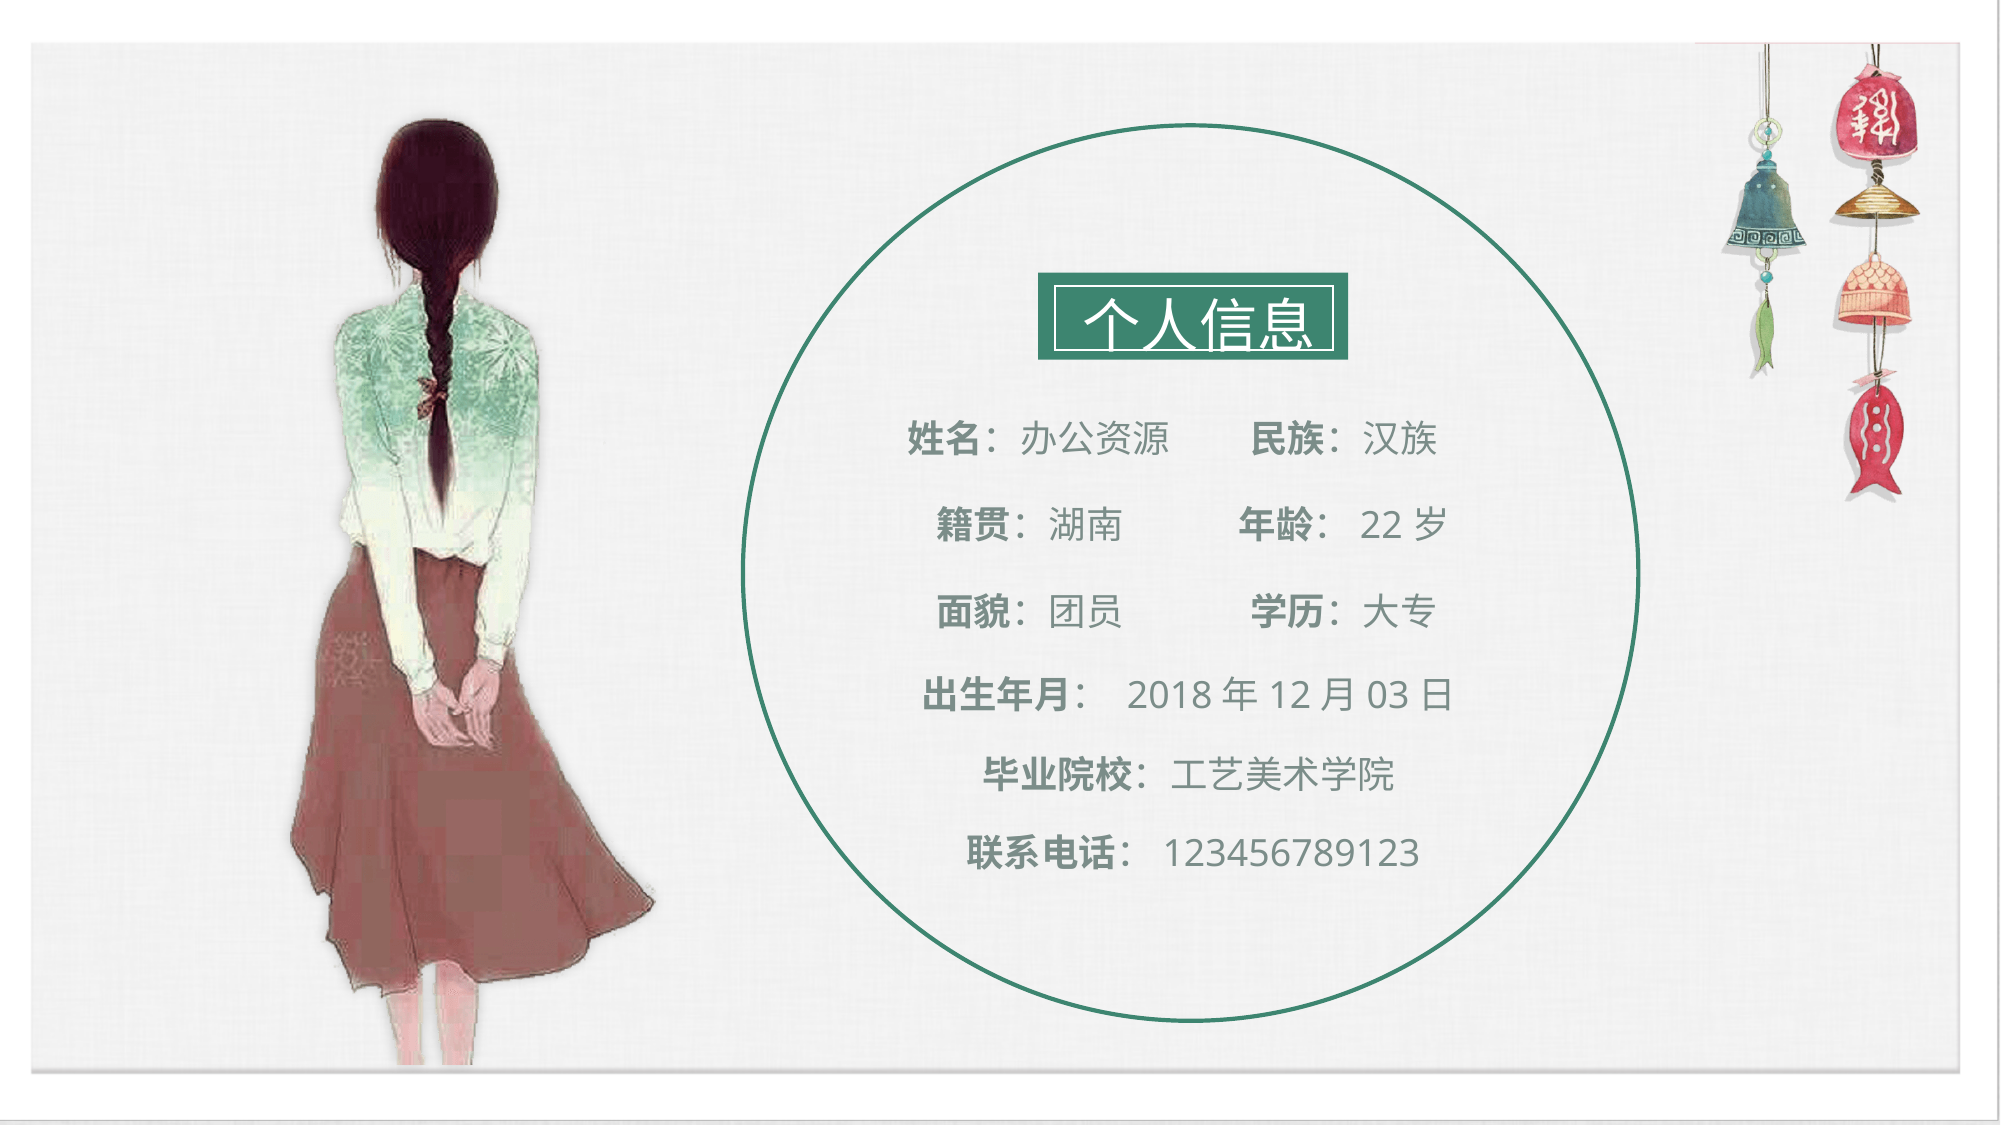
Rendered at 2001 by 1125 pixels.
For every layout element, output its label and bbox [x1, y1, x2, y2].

text_box [742, 125, 1639, 1021]
text_box [906, 415, 1453, 875]
picture [0, 0, 2001, 1125]
text_box [1038, 272, 1349, 368]
